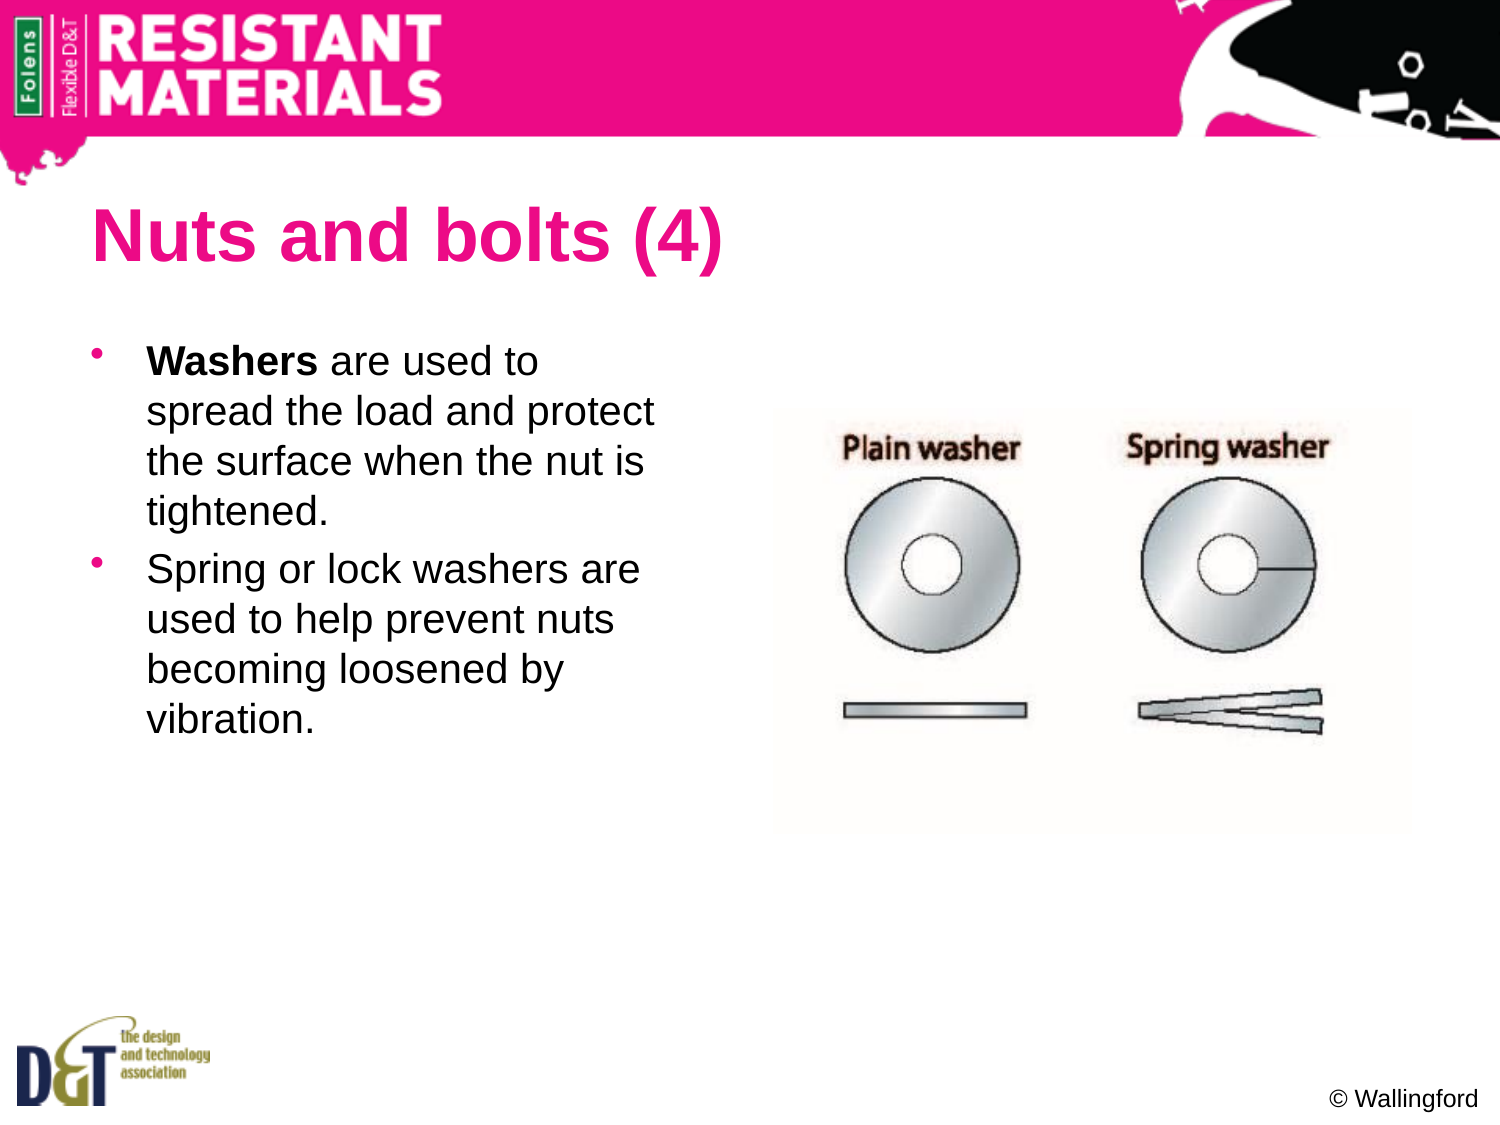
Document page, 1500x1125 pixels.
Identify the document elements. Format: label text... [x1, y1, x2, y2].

text_box © Wallingford [1257, 1074, 1495, 1125]
list Washers are used to spread the load and protect the surface when the nut is tightened. Spring or lock washers are used to help prevent nuts becoming loosened by vibration. [75, 326, 691, 1005]
picture [0, 0, 1500, 1125]
title Nuts and bolts (4) [76, 160, 1427, 301]
